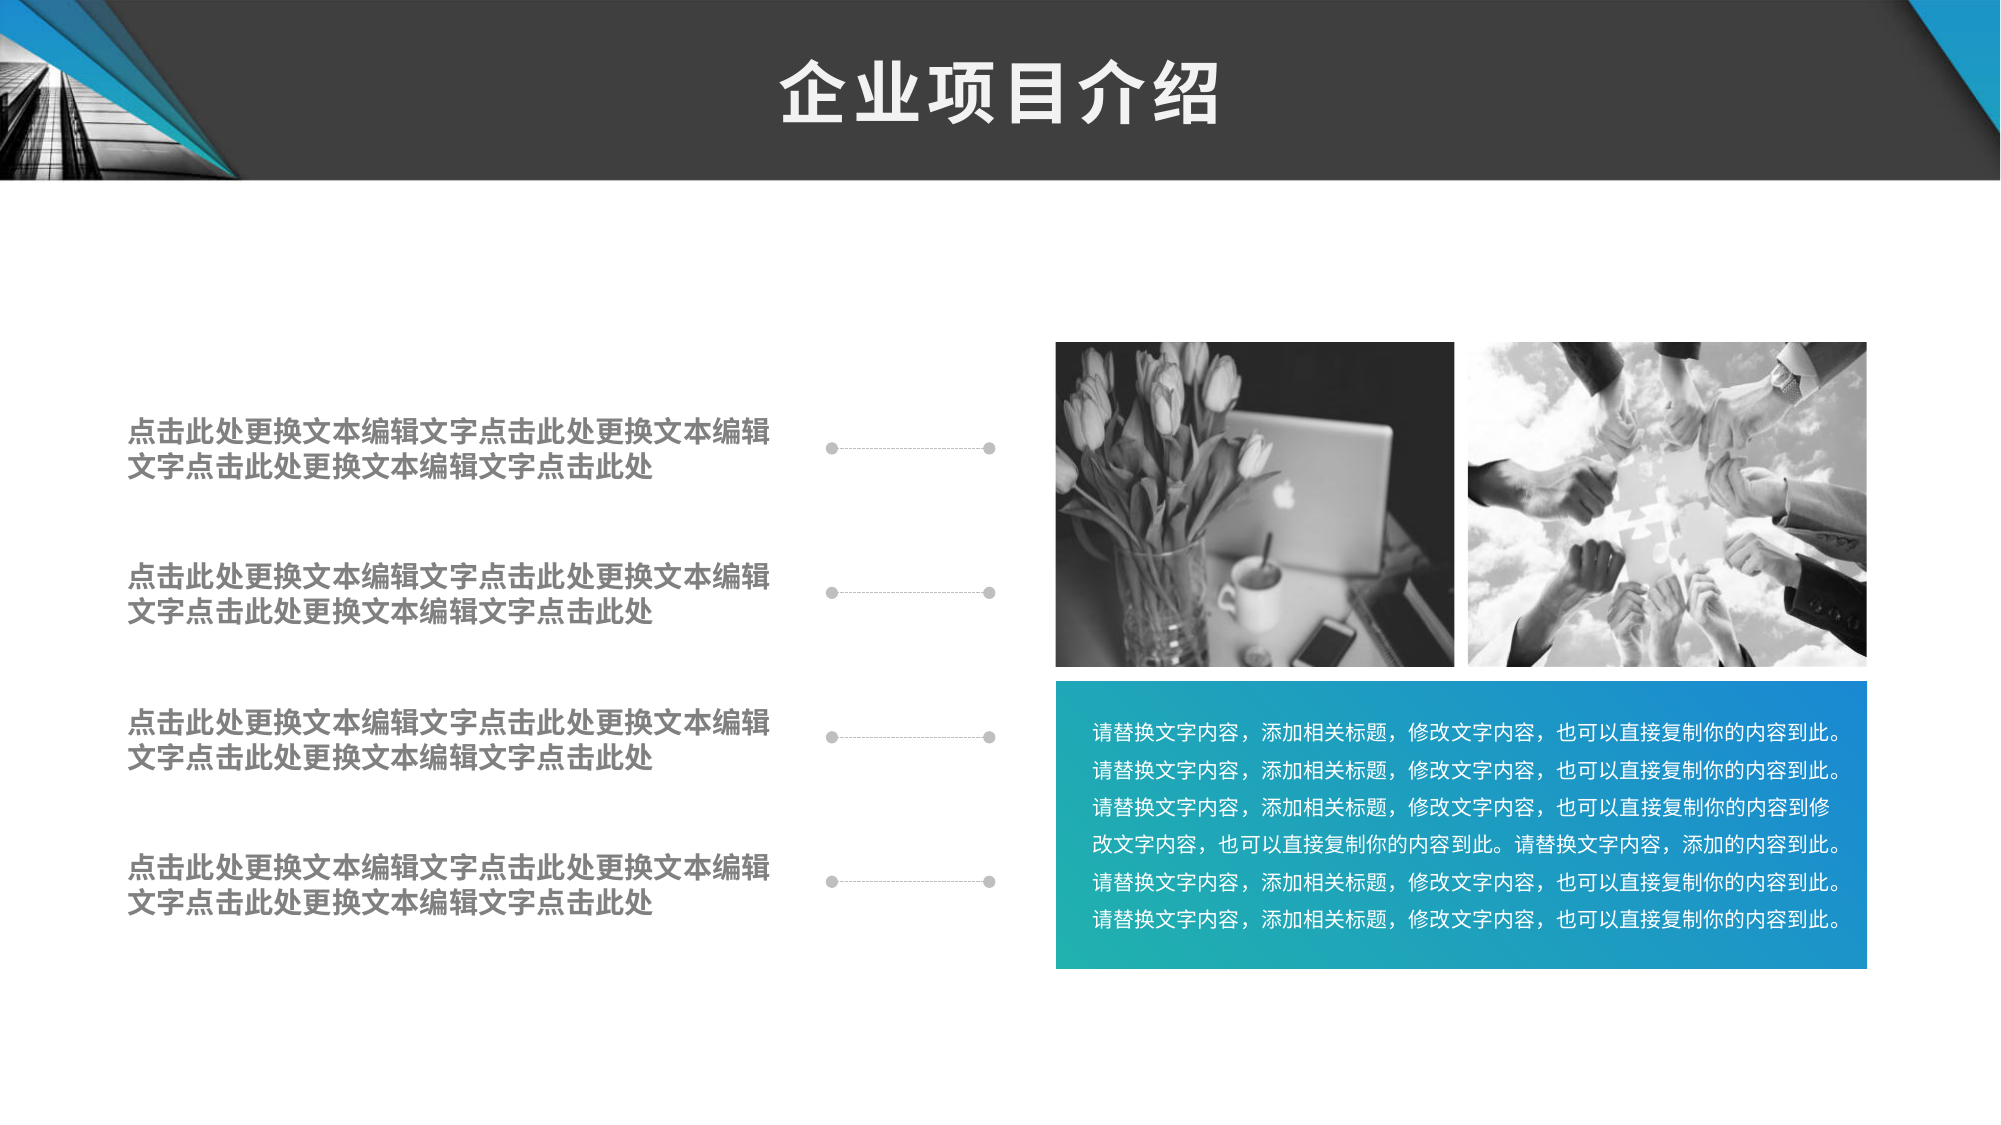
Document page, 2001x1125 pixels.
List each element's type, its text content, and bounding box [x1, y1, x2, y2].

picture [0, 0, 2001, 1125]
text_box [1055, 341, 1868, 969]
text_box 企业项目介绍 [714, 49, 1286, 133]
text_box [112, 405, 990, 928]
